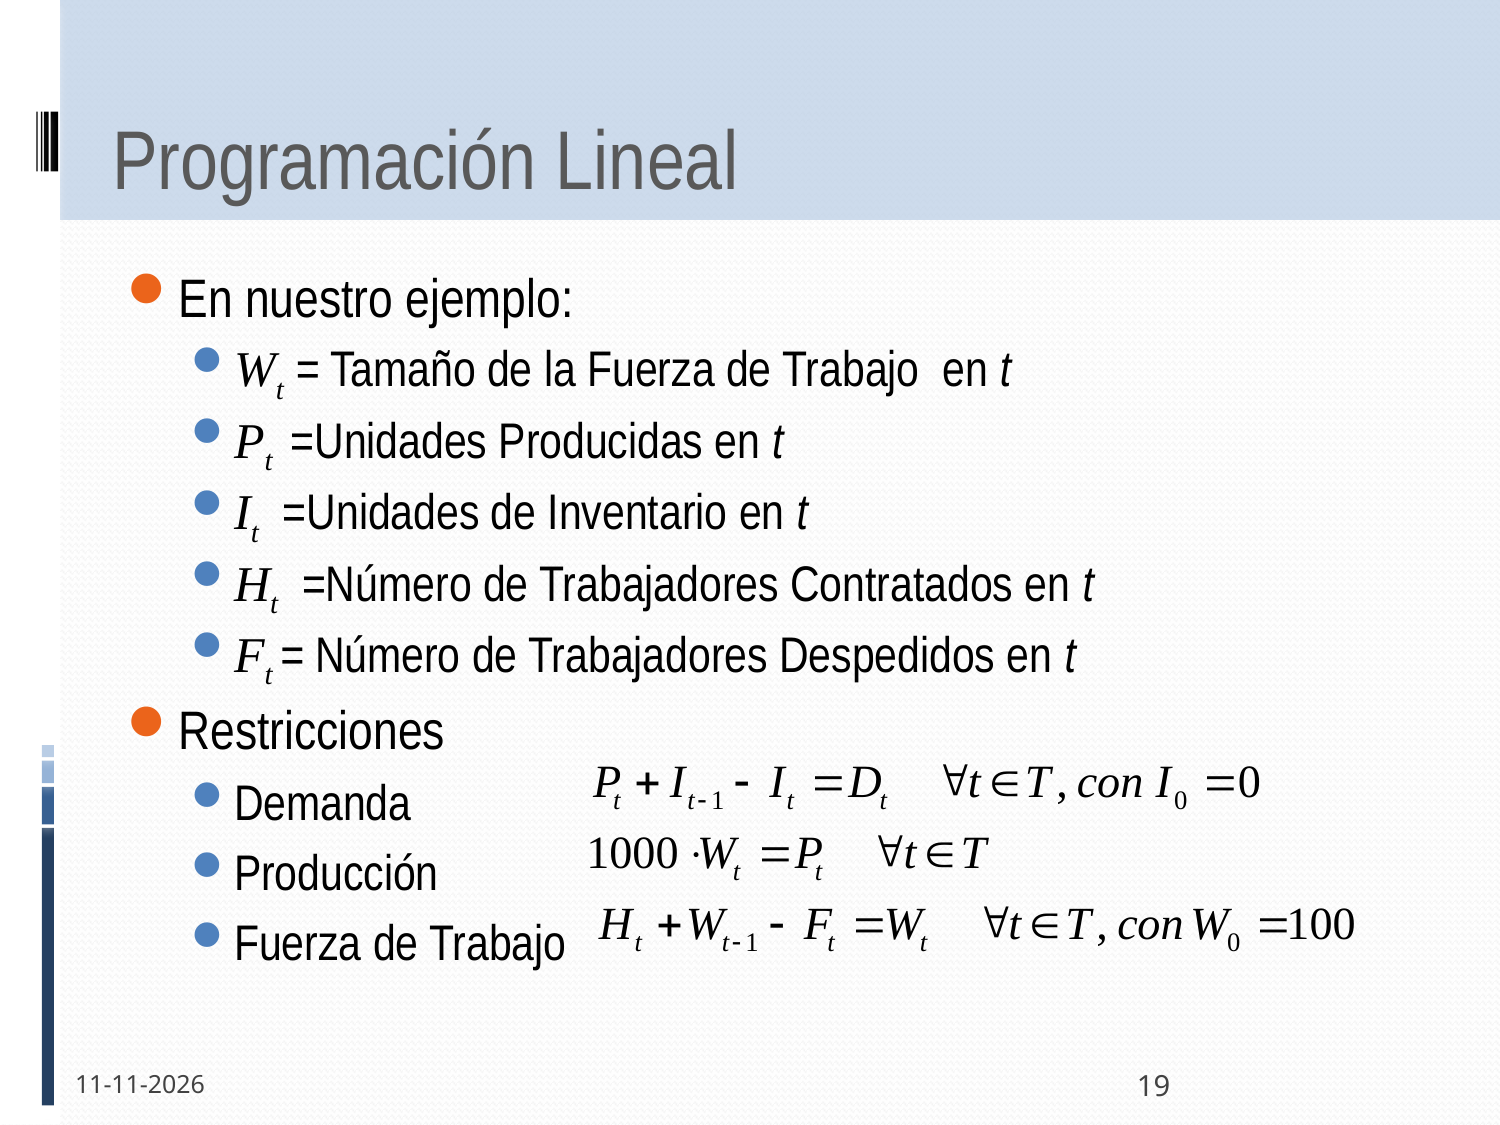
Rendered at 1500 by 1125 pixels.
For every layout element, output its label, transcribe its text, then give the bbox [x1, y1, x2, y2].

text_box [589, 892, 1365, 963]
list Cuando la Demanda puede ser segmentada, es decir pueda discriminar entre consumidores Cuando los Costos Fijos son Altos y los Costos Variables son bajos Cuando el Inventario es Perecible Cuando los productos pueden ser vendidos o reservados por adelantado Cuando la Demanda es Altamente Variable [578, 753, 1369, 975]
list En nuestro ejemplo: Wt = Tamaño de la Fuerza de Trabajo en t Pt =Unidades Producidas en t It =Unidades de Inventario en t Ht =Número de Trabajadores Contratados en t Ft = Número de Trabajadores Despedidos en t Restricciones Demanda Producción Fuerza de Trabajo [111, 255, 1436, 1038]
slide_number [75, 1042, 243, 1103]
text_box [584, 822, 1001, 892]
title Programación Lineal [111, 18, 1436, 207]
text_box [584, 751, 1267, 821]
slide_number 19 [1045, 1046, 1171, 1107]
